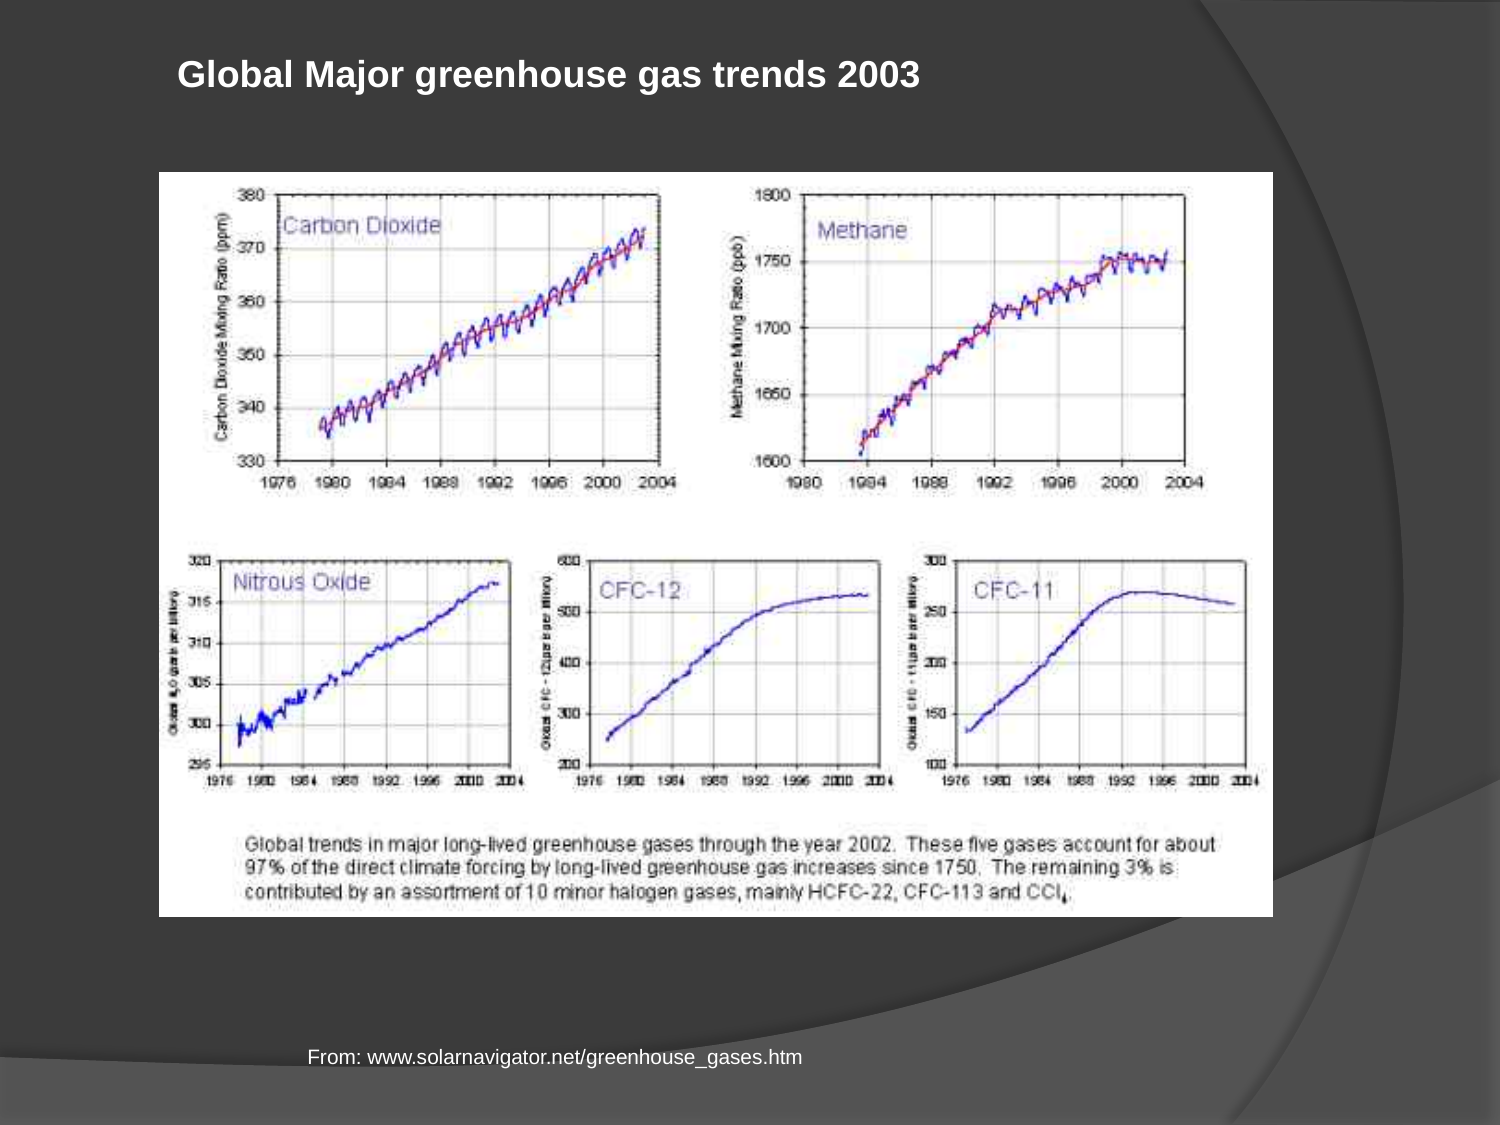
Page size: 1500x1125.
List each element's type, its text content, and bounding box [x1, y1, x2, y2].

picture [159, 172, 1274, 918]
text_box From: www.solarnavigator.net/greenhouse_gases.htm [292, 1035, 818, 1076]
text_box Global Major greenhouse gas trends 2003 [162, 42, 947, 103]
